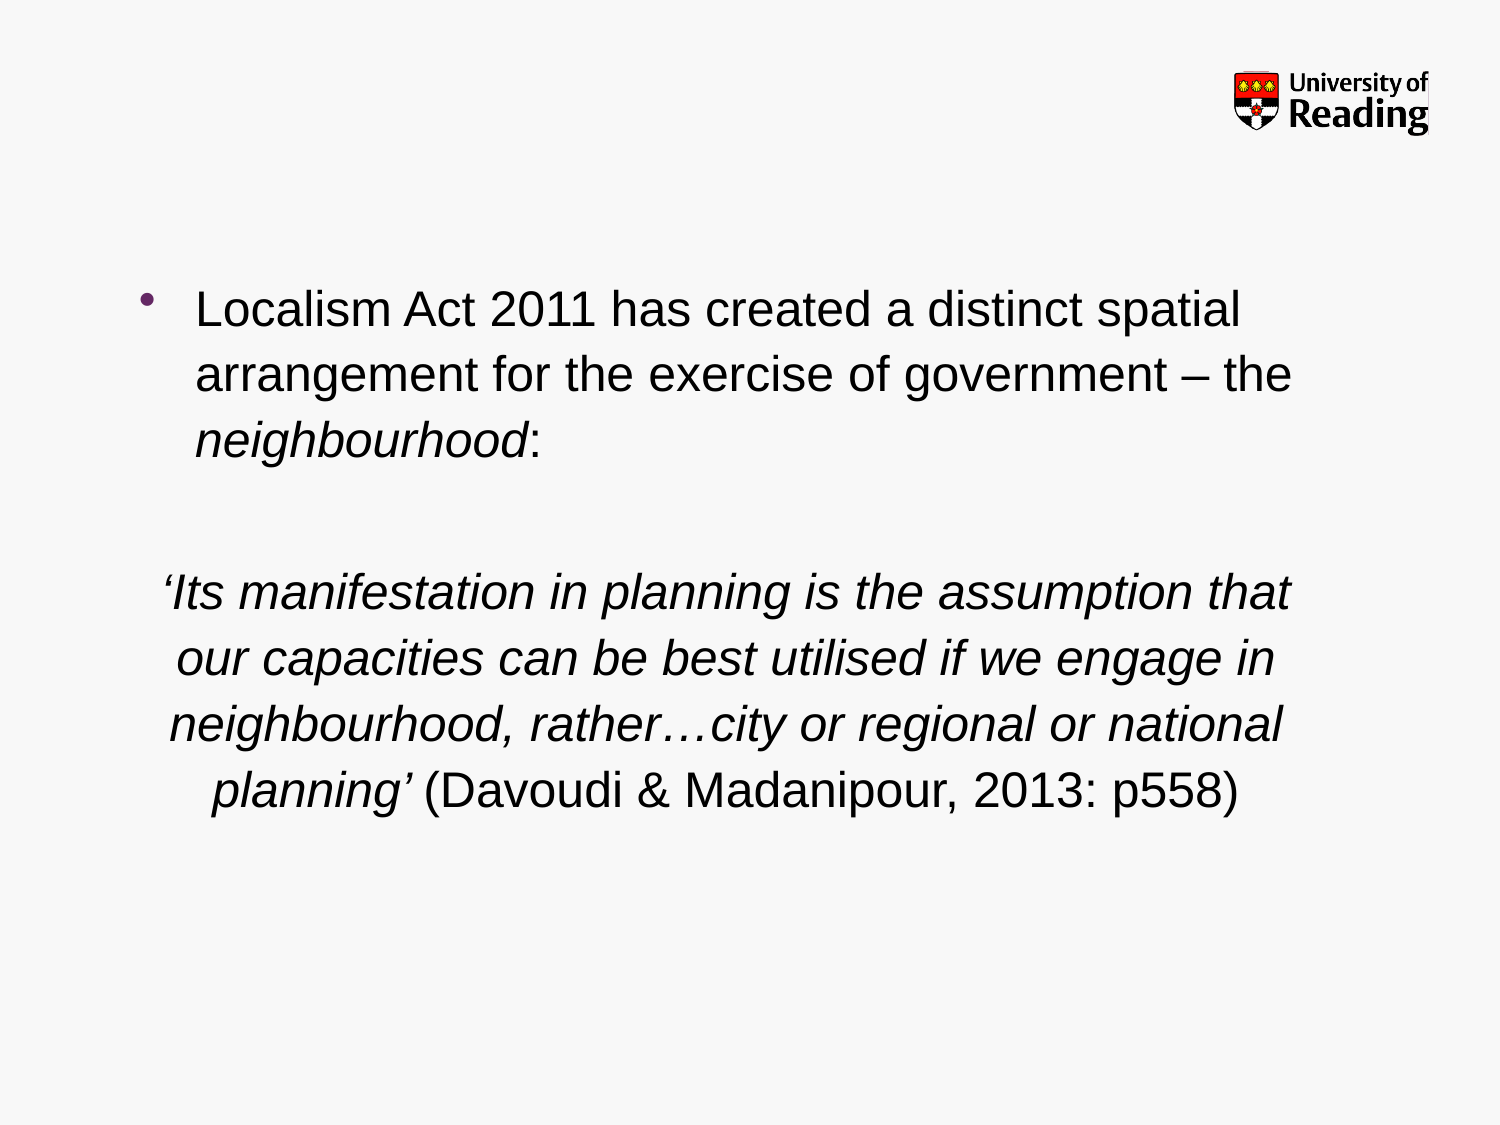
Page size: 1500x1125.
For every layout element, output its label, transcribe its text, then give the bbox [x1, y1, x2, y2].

list Localism Act 2011 has created a distinct spatial arrangement for the exercise of government – the neighbourhood: ‘Its manifestation in planning is the assumption that our capacities can be best utilised if we engage in neighbourhood, rather…city or regional or national planning’ (Davoudi & Madanipour, 2013: p558) [123, 262, 1330, 976]
picture [1234, 71, 1429, 136]
